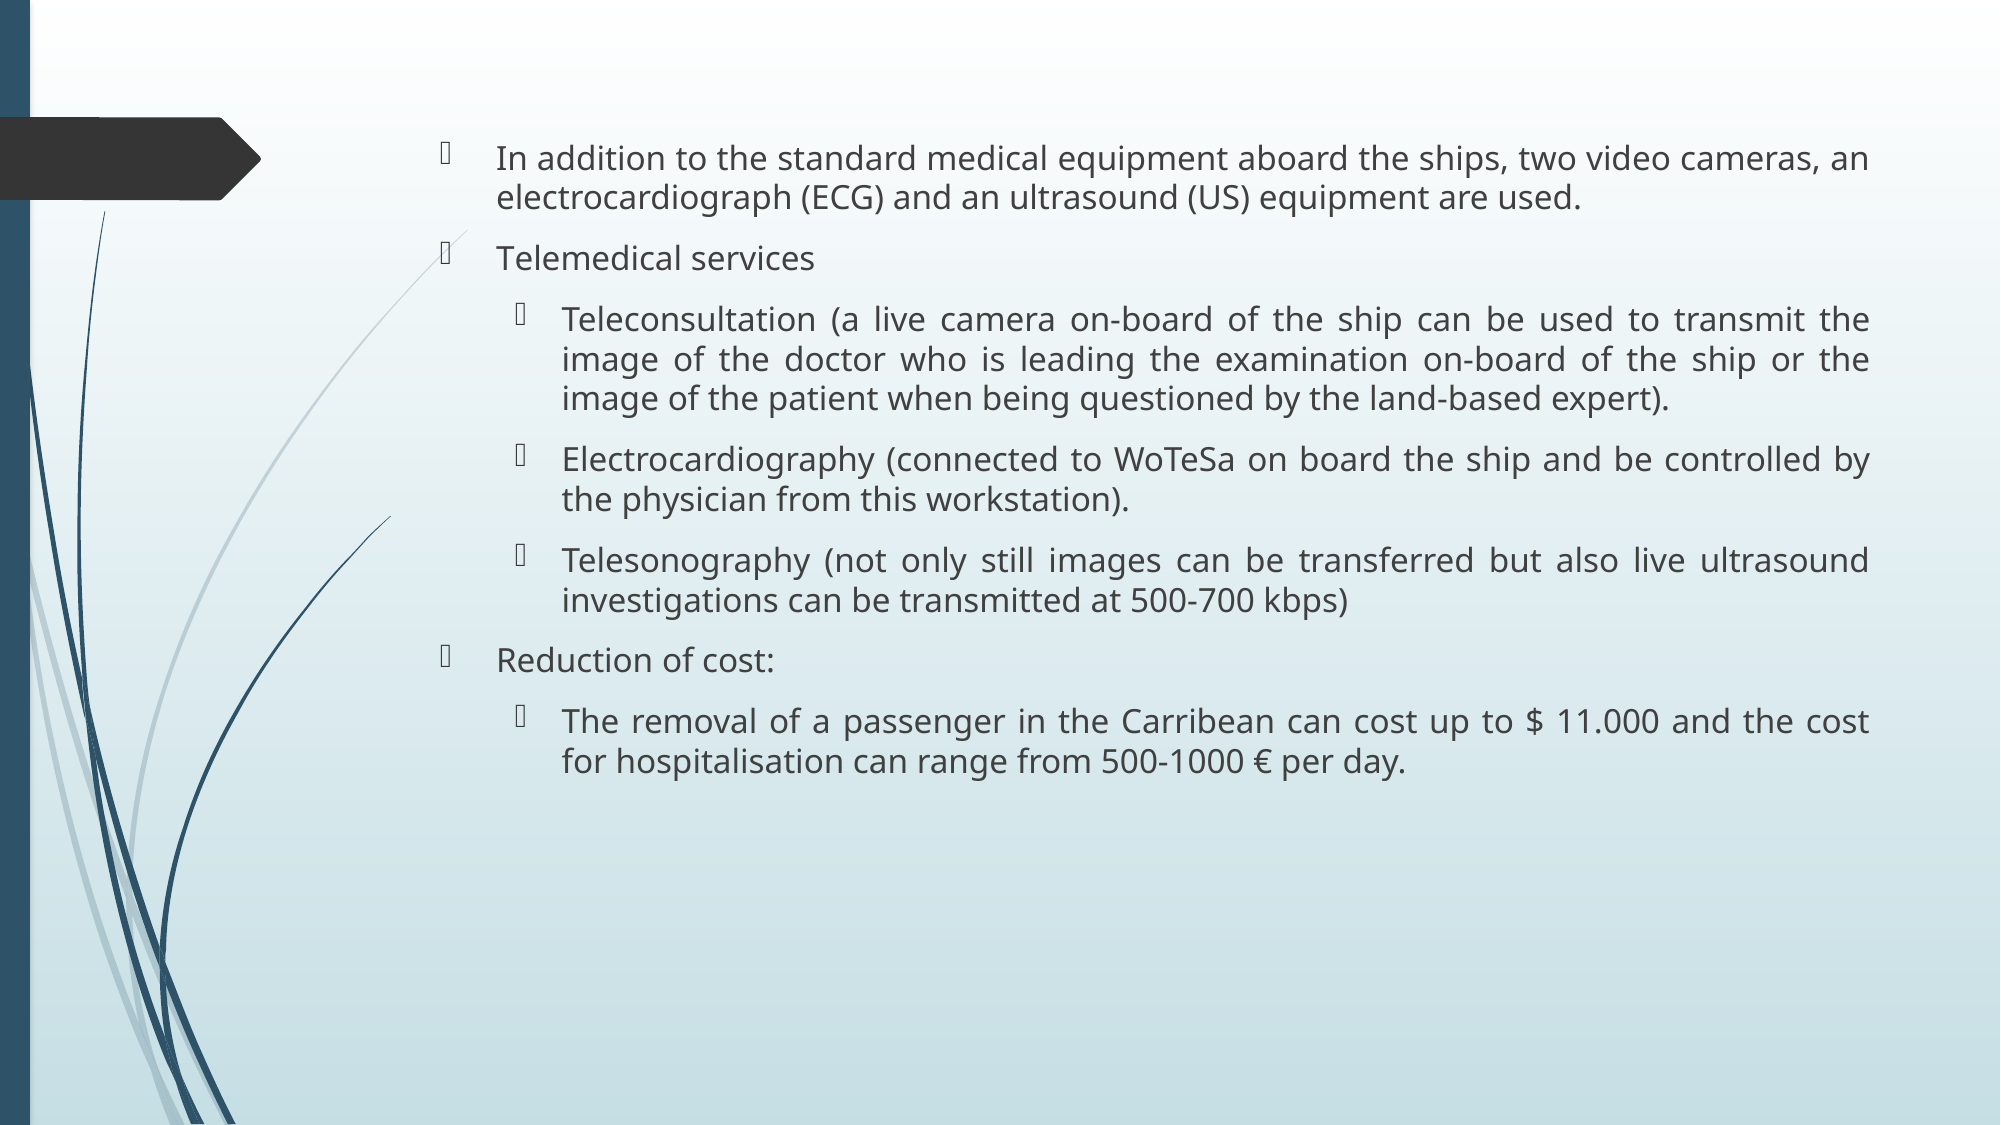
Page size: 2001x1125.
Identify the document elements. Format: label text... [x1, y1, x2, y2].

list In addition to the standard medical equipment aboard the ships, two video cameras, an electrocardiograph (ECG) and an ultrasound (US) equipment are used. Τelemedical services Teleconsultation (a live camera on-board of the ship can be used to transmit the image of the doctor who is leading the examination on-board of the ship or the image of the patient when being questioned by the land-based expert). Electrocardiography (connected to WoTeSa on board the ship and be controlled by the physician from this workstation). Telesonography (not only still images can be transferred but also live ultrasound investigations can be transmitted at 500-700 kbps) Reduction of cost: The removal of a passenger in the Carribean can cost up to $ 11.000 and the cost for hospitalisation can range from 500-1000 € per day. [424, 129, 1888, 970]
